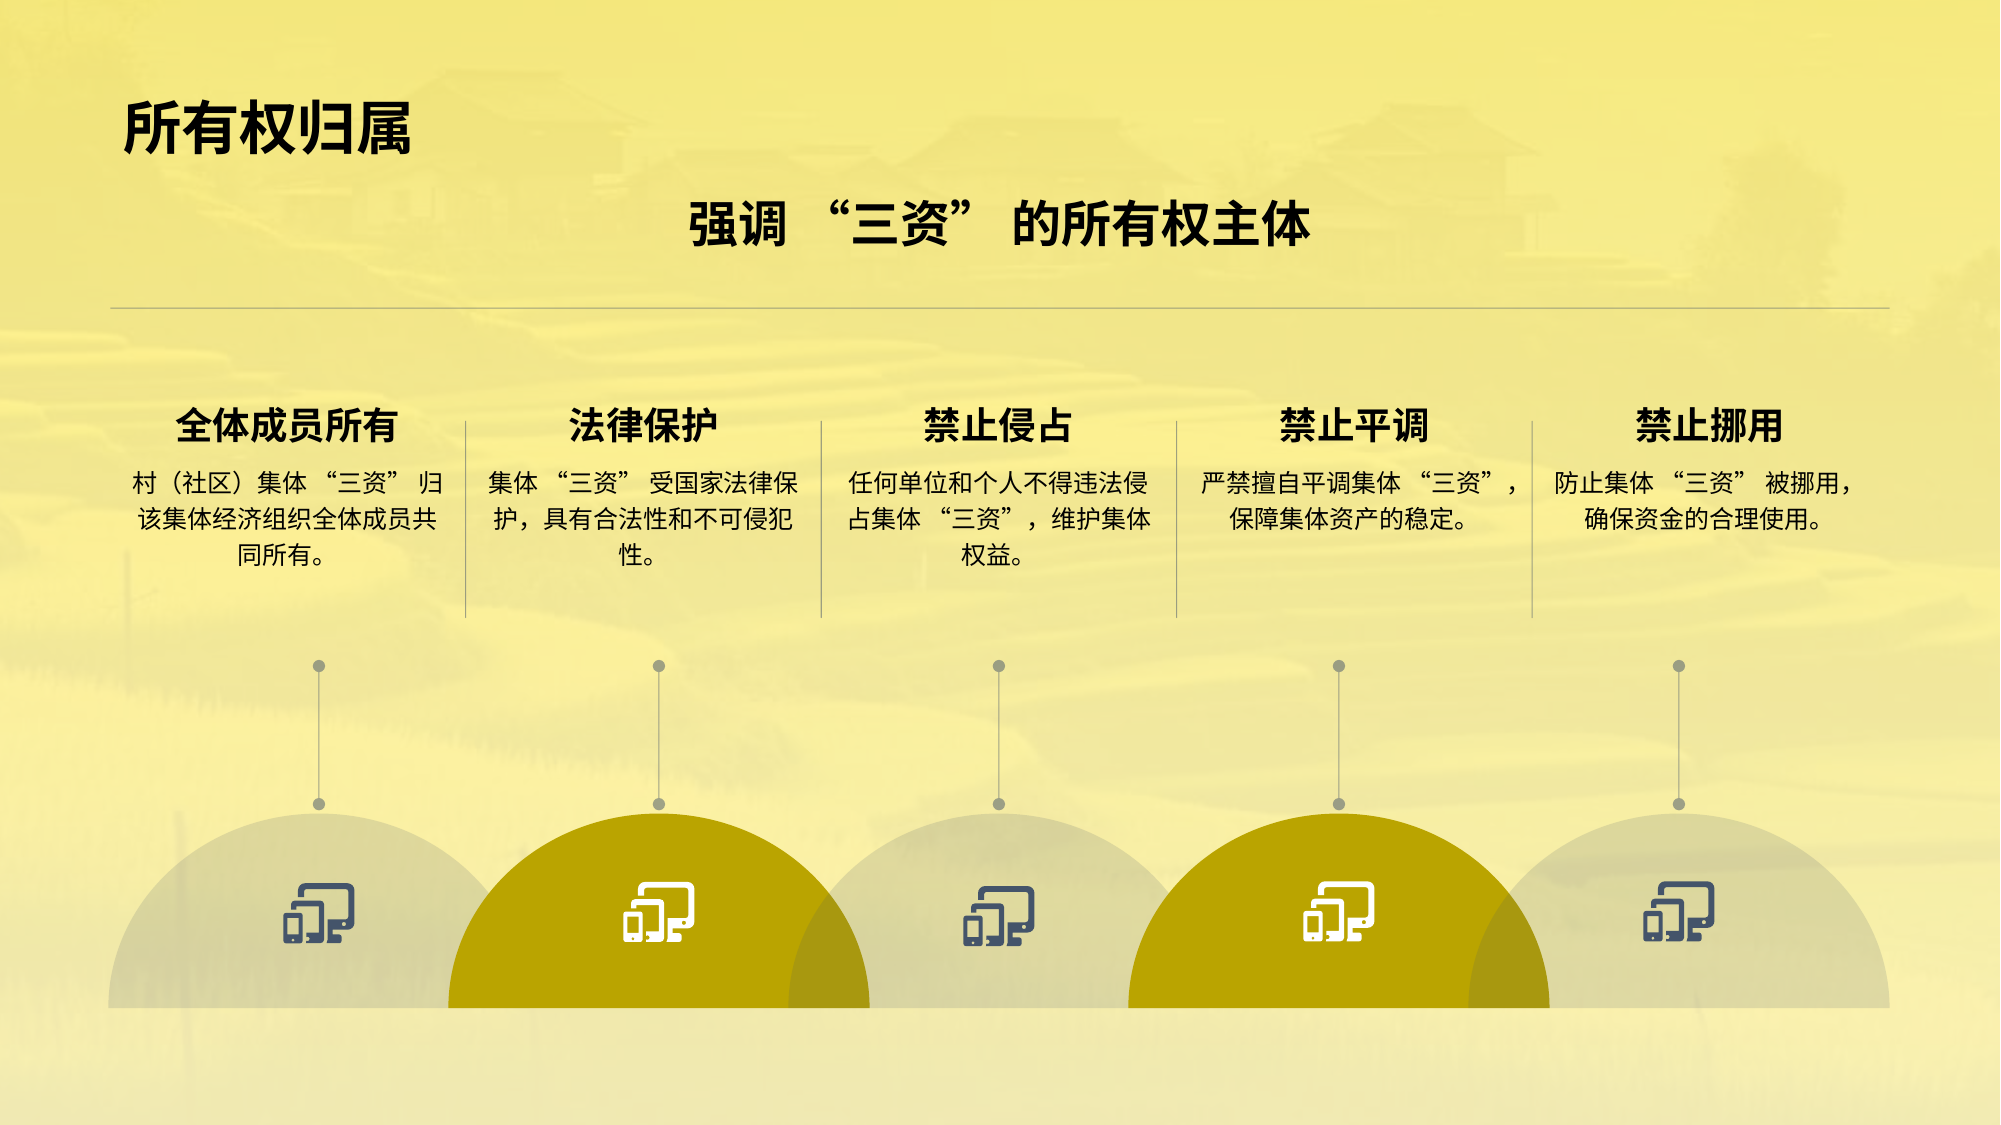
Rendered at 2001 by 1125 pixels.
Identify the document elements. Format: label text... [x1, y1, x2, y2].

title 所有权归属 [108, 21, 1890, 169]
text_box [108, 185, 1890, 1009]
